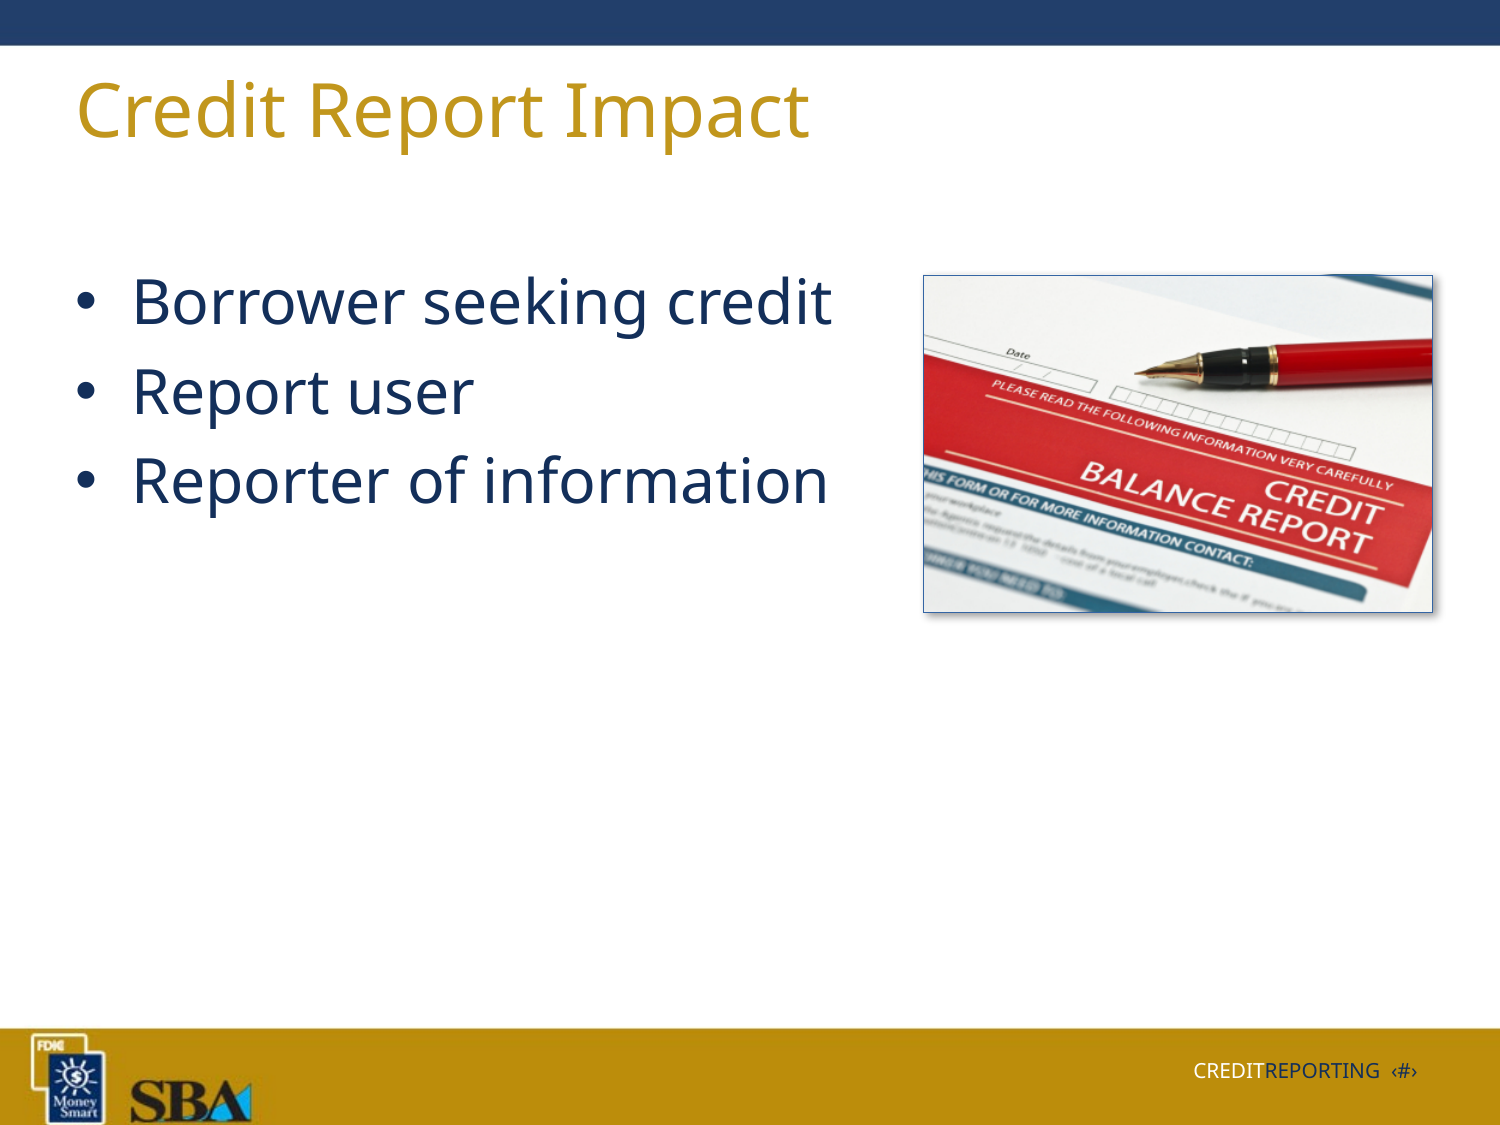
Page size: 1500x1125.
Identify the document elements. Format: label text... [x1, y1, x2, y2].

title Credit Report Impact [74, 61, 1426, 163]
list Borrower seeking credit Report user Reporter of information [74, 261, 1426, 863]
picture [0, 0, 1500, 1125]
